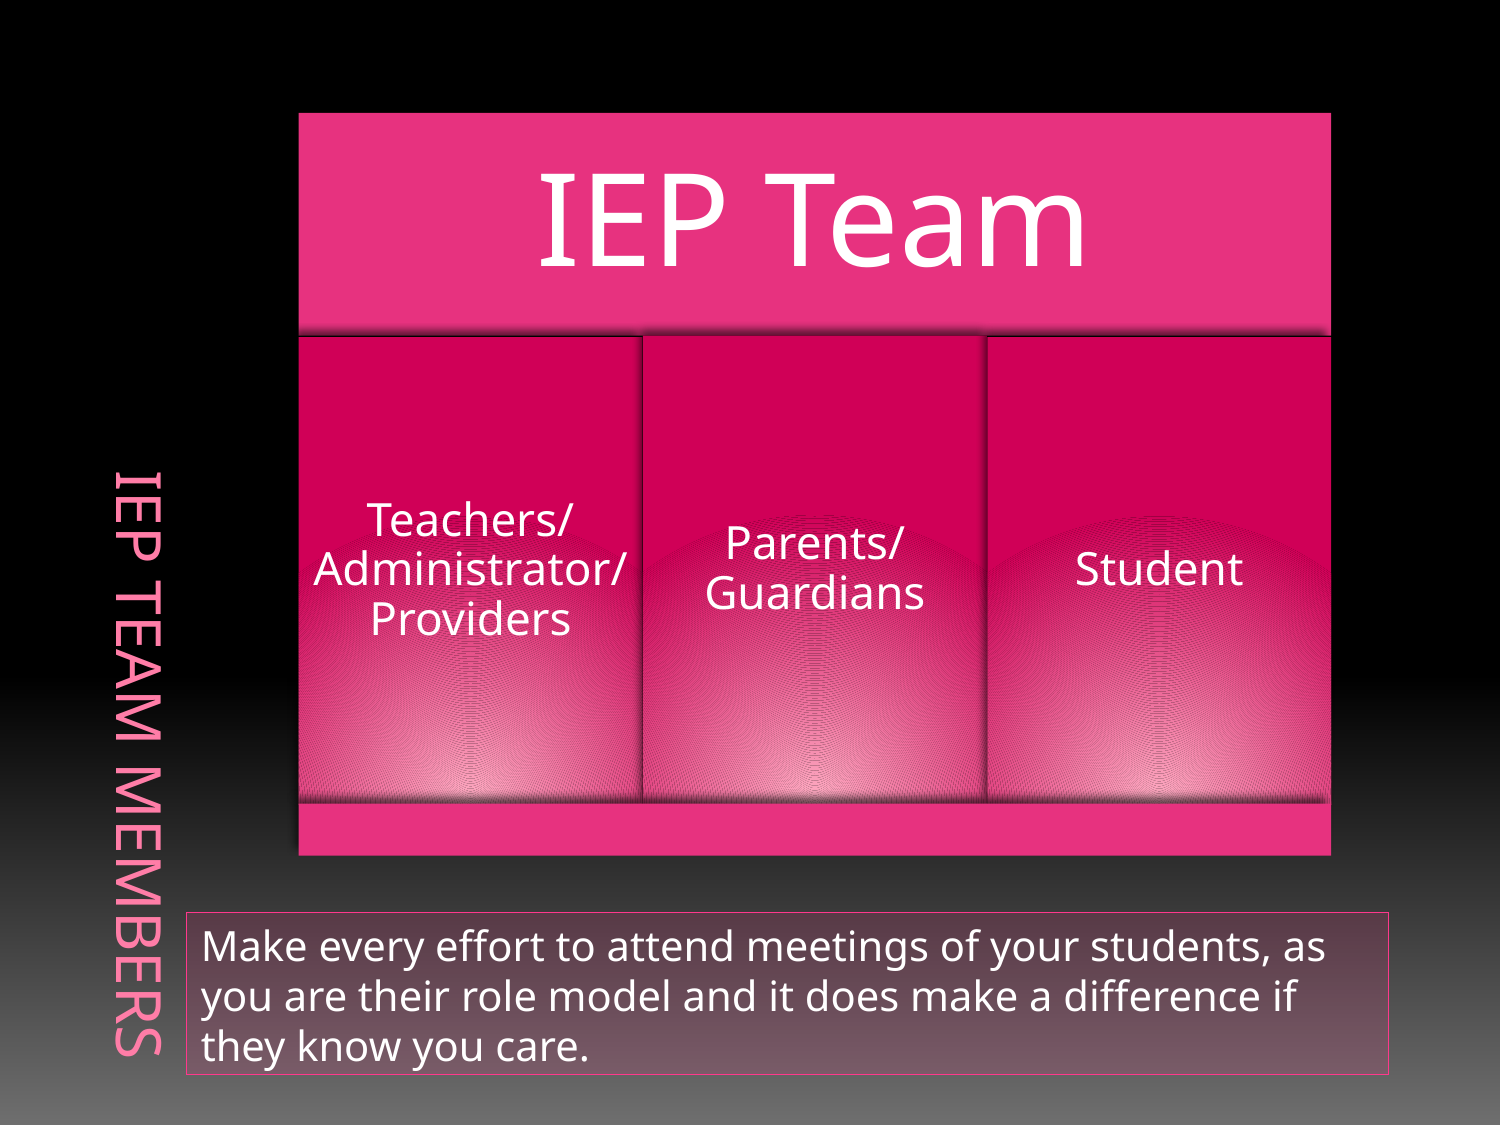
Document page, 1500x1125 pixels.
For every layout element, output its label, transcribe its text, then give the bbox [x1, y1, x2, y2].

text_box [298, 112, 1332, 856]
title IEP Team Members [36, 24, 186, 1075]
list Make every effort to attend meetings of your students, as you are their role model and it does make a difference if they know you care. [186, 912, 1389, 1075]
